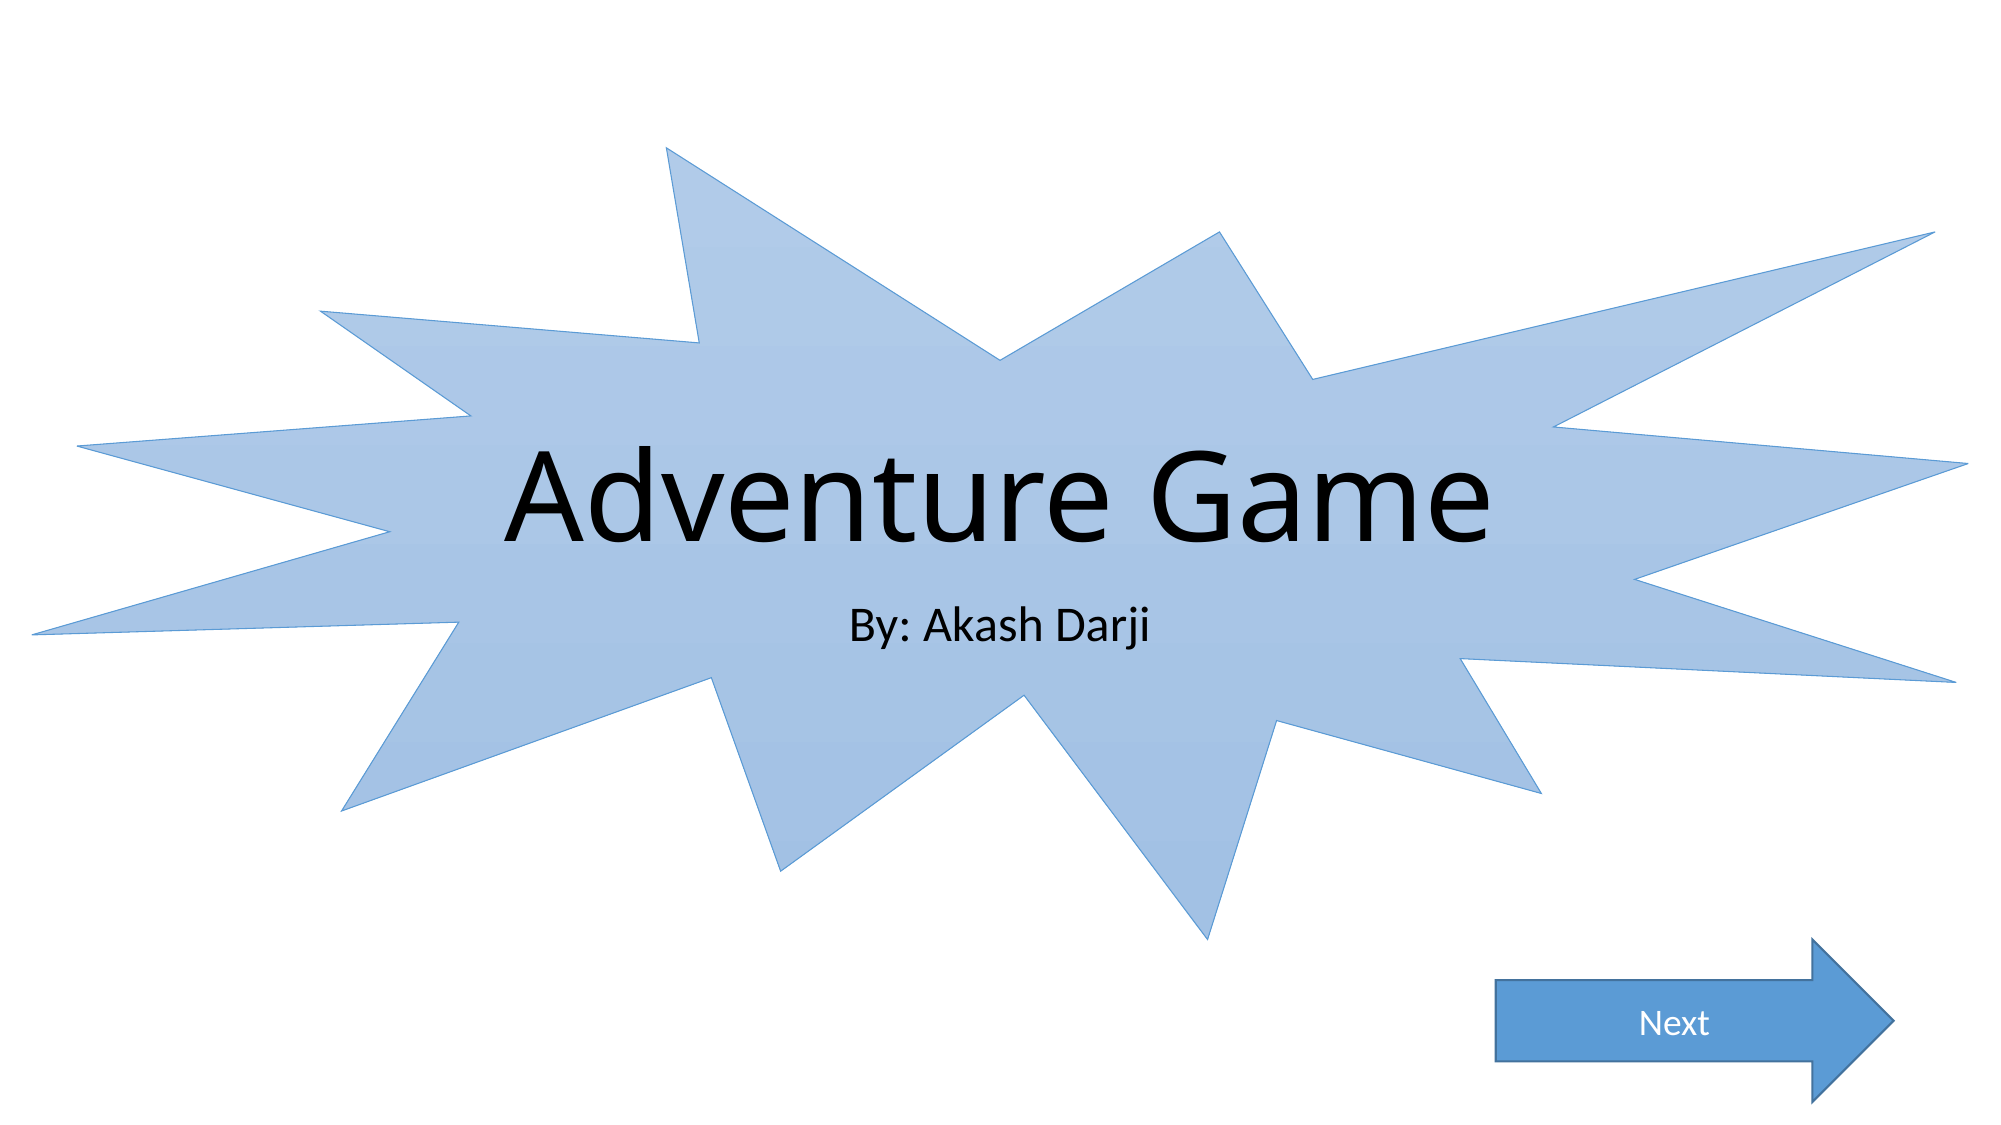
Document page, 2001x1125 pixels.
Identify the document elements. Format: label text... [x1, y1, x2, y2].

text_box [665, 146, 725, 184]
text_box [777, 863, 793, 873]
text_box [1149, 863, 1233, 941]
title Adventure Game [249, 184, 1750, 576]
text_box [1750, 443, 1969, 540]
text_box [31, 571, 1670, 636]
text_box [1750, 615, 1957, 683]
subtitle By: Akash Darji [249, 590, 1750, 863]
text_box Next [1494, 937, 1896, 1105]
text_box [76, 432, 249, 494]
text_box [1750, 231, 1936, 328]
